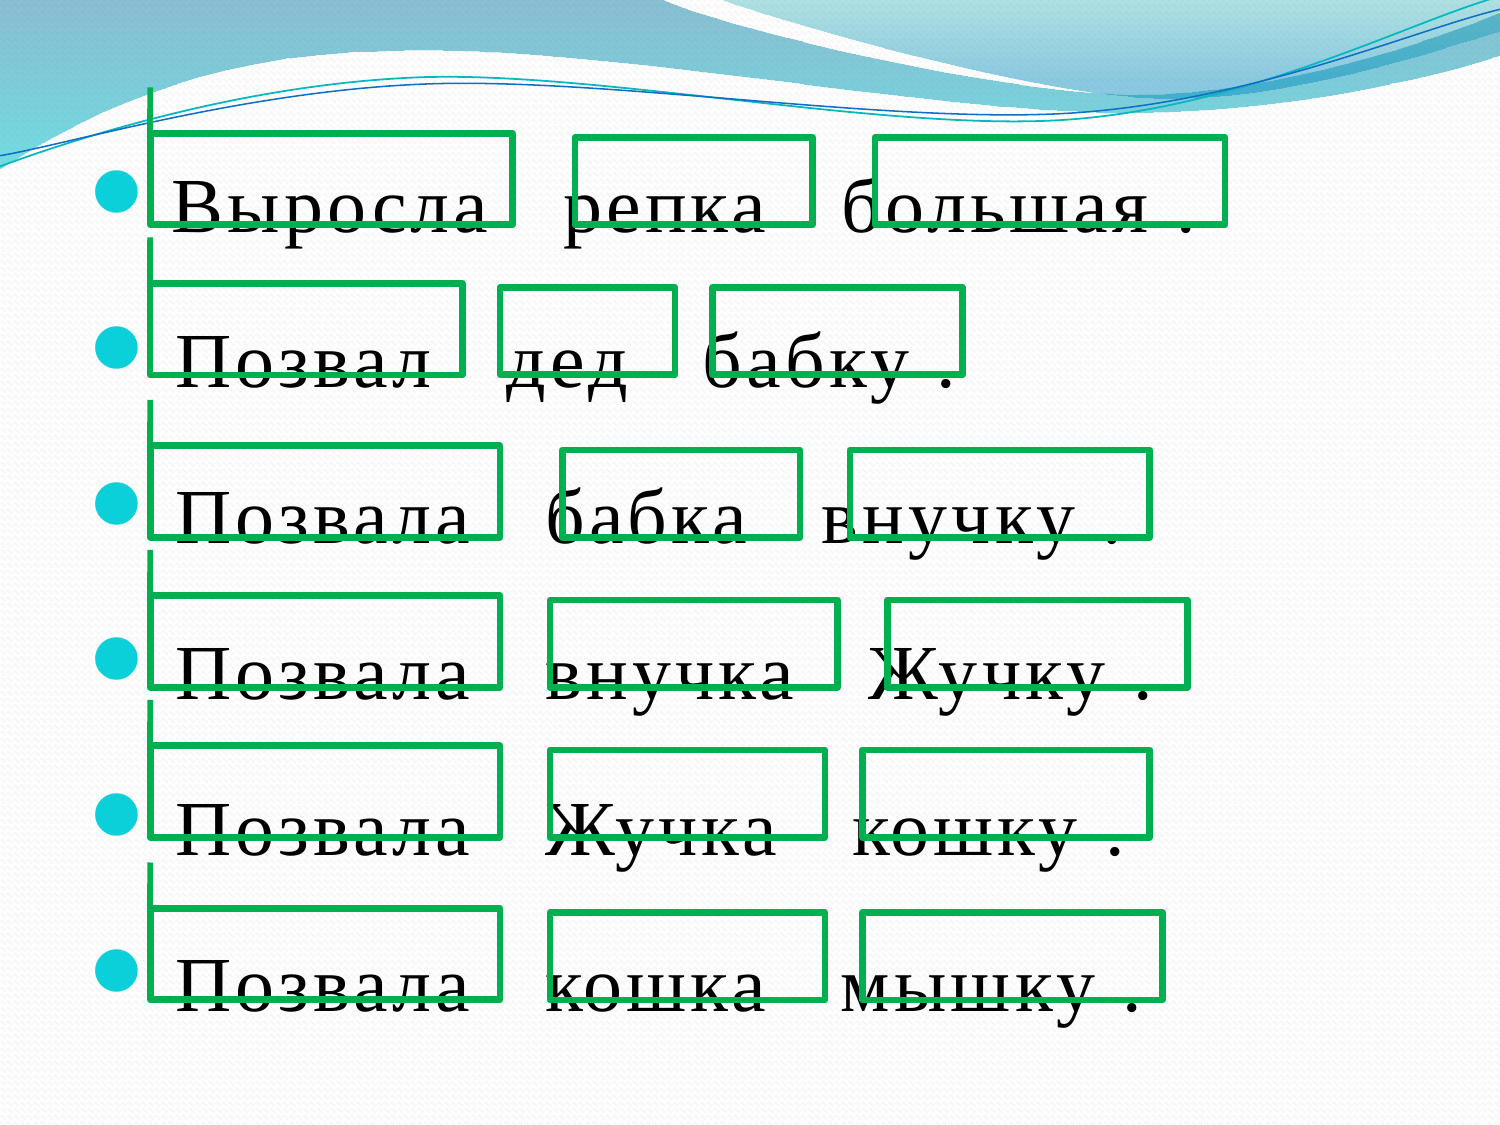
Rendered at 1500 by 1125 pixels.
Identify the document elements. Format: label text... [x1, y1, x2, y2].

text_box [149, 237, 963, 376]
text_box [149, 87, 1226, 226]
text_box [149, 862, 1163, 1001]
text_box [149, 549, 1188, 688]
list Выросла репка большая . Позвал дед бабку . Позвала бабка внучку . Позвала внучка Жучку . Позвала Жучка кошку . Позвала кошка мышку . [75, 99, 1425, 1038]
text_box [149, 399, 1151, 538]
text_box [149, 699, 1151, 838]
